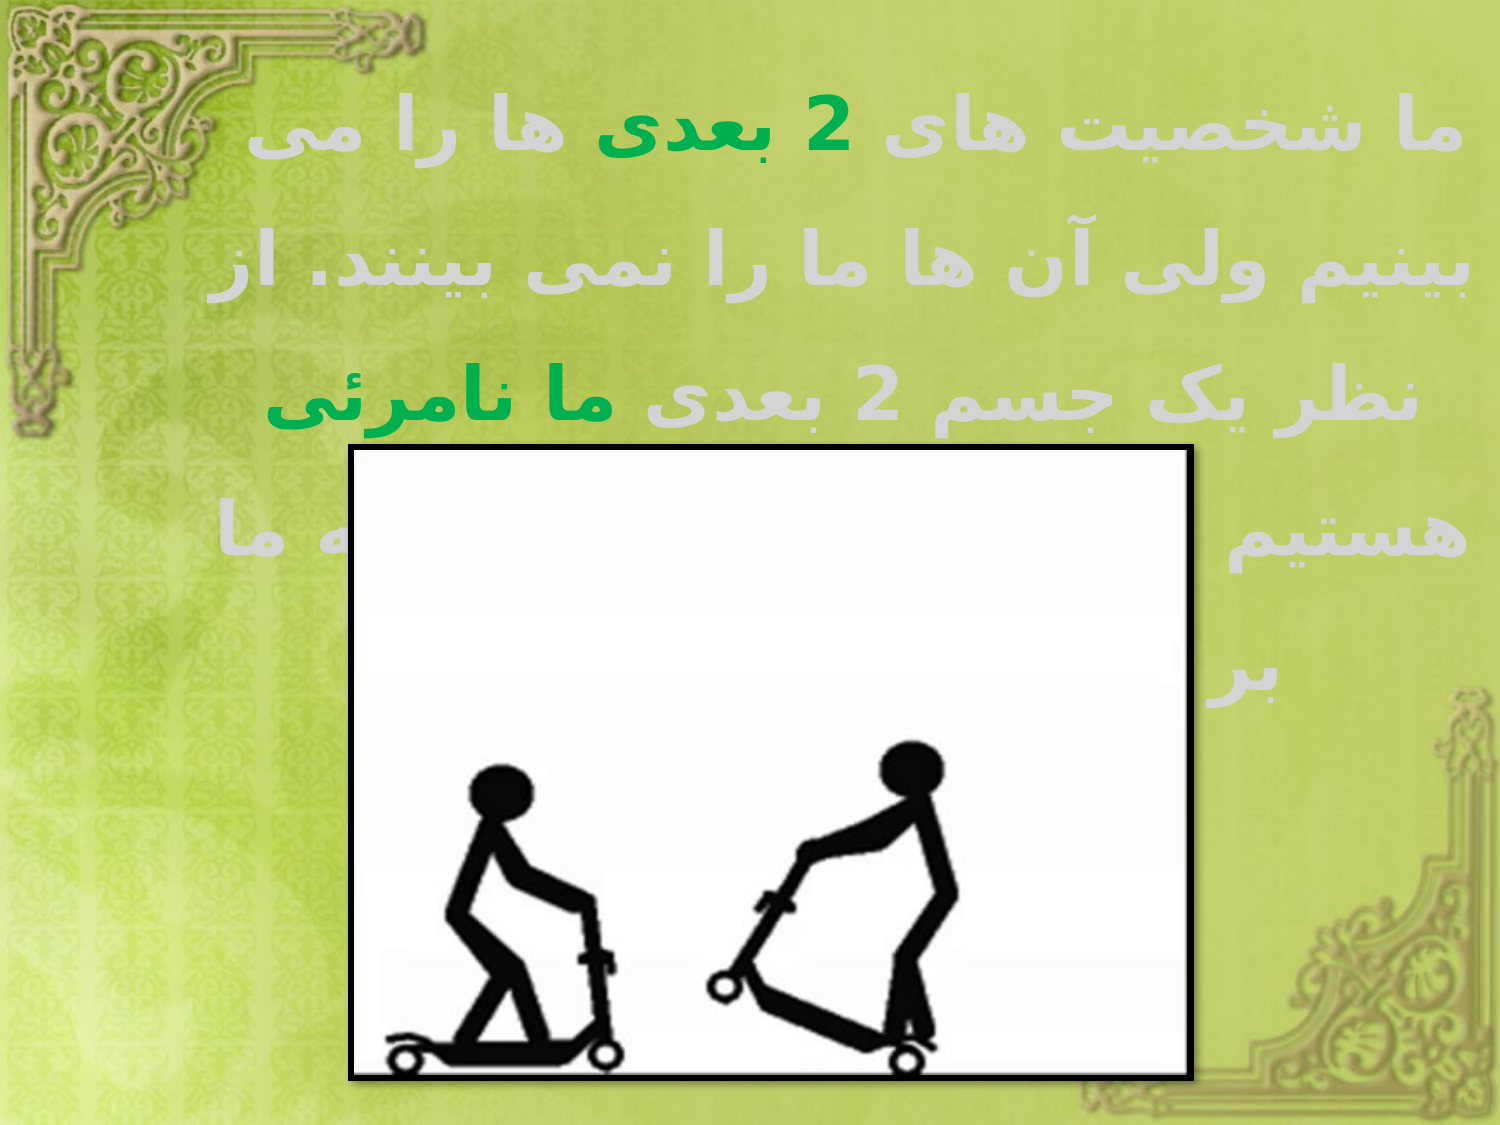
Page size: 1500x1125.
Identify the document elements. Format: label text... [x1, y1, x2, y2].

picture [353, 449, 1188, 1076]
text_box ما شخصیت های 2 بعدی ها را می بینیم ولی آن ها ما را نمی بینند. از نظر یک جسم 2 بعدی ما نامرئی هستیم مگر تا لحظه ای که سایه ما بر روی صفحه آنها بیفتد [187, 23, 1500, 714]
picture [0, 0, 1500, 1125]
